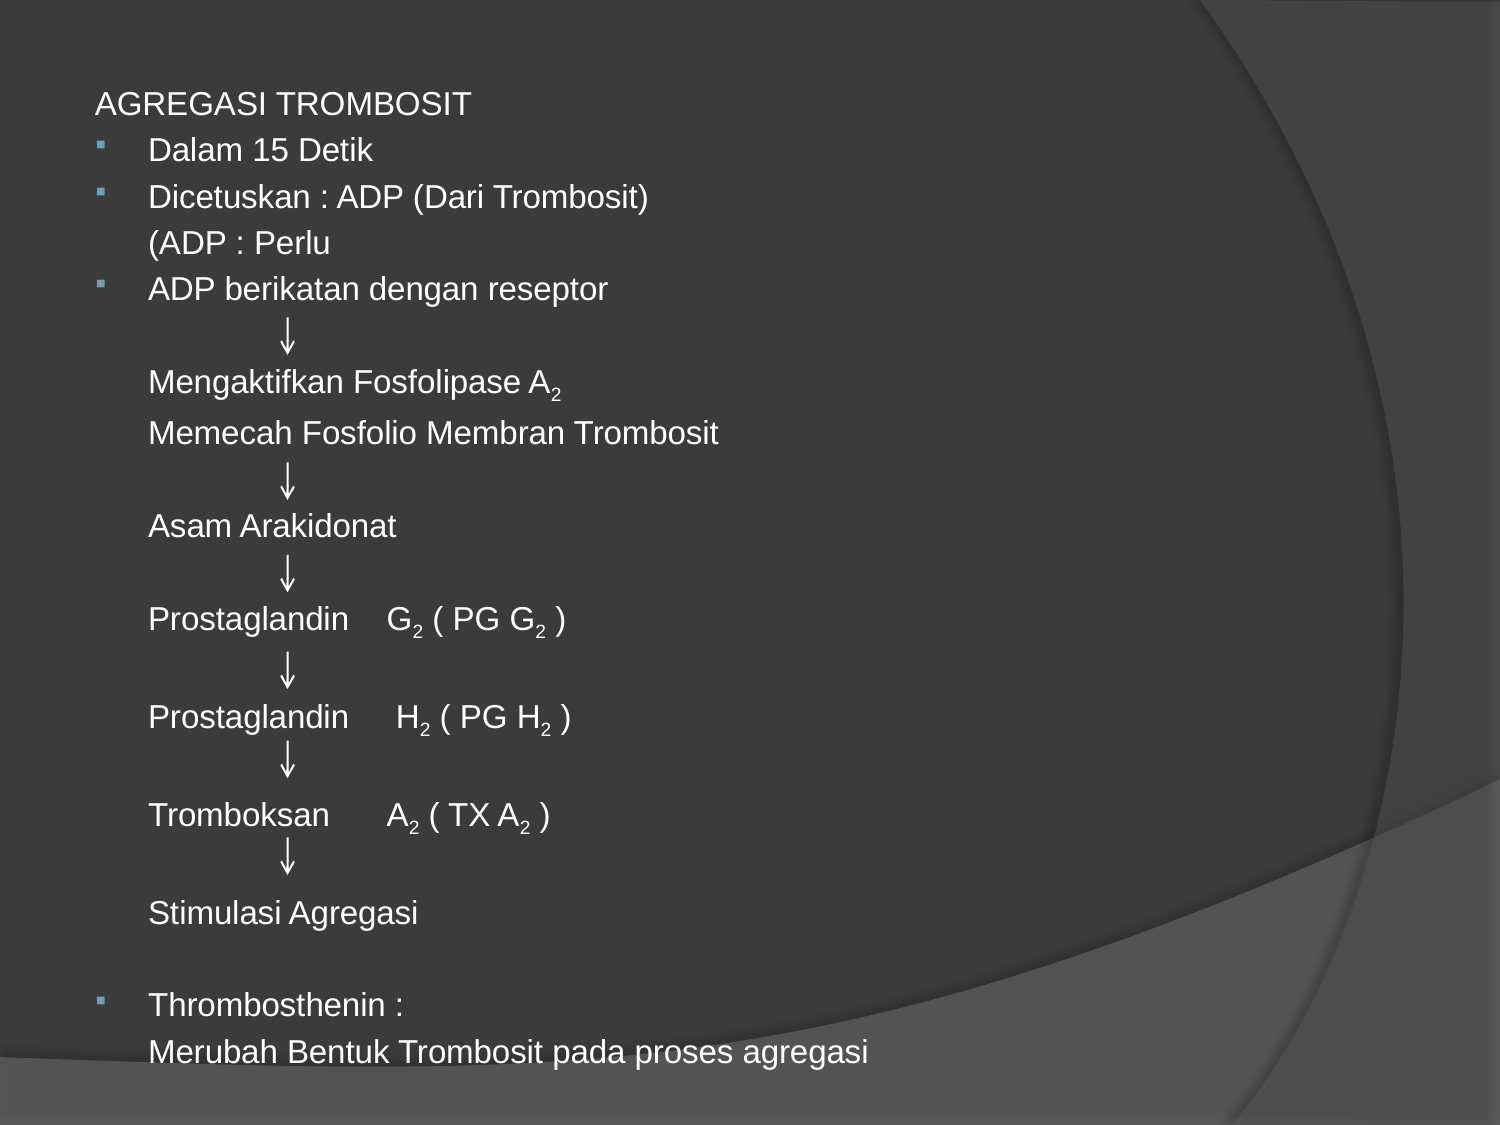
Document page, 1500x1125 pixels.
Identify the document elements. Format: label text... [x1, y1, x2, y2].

list AGREGASI TROMBOSIT Dalam 15 Detik Dicetuskan : ADP (Dari Trombosit) (ADP : Perlu ADP berikatan dengan reseptor Mengaktifkan Fosfolipase A2 Memecah Fosfolio Membran Trombosit Asam Arakidonat Prostaglandin G2 ( PG G2 ) Prostaglandin H2 ( PG H2 ) Tromboksan A2 ( TX A2 ) Stimulasi Agregasi Thrombosthenin : Merubah Bentuk Trombosit pada proses agregasi [75, 75, 1438, 1088]
